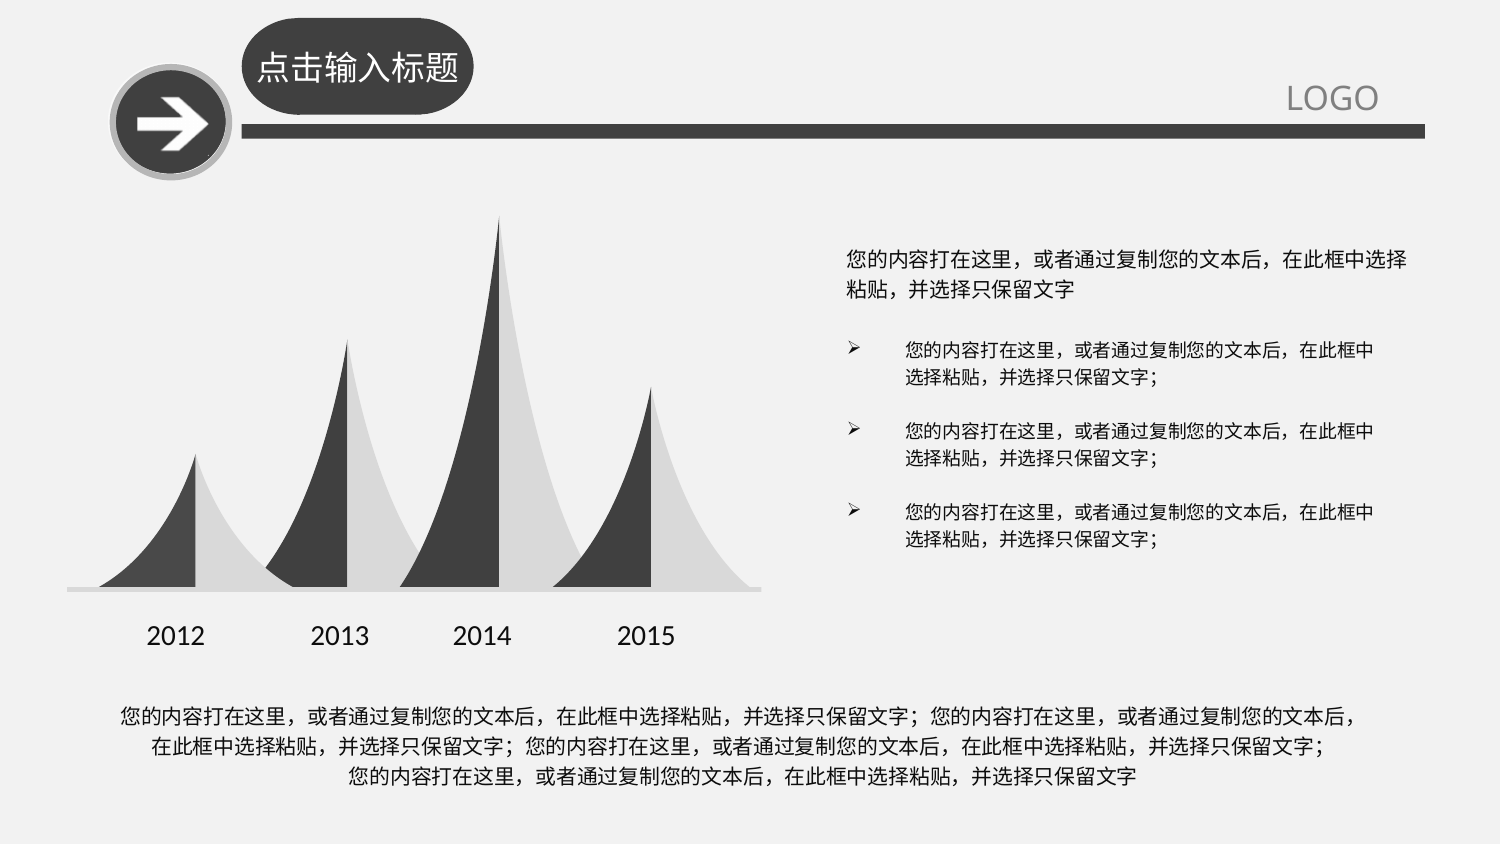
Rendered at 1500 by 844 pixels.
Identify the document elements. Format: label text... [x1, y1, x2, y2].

text_box [241, 123, 1426, 140]
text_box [110, 65, 229, 178]
text_box LOGO [1270, 69, 1404, 123]
text_box 您的内容打在这里，或者通过复制您的文本后，在此框中选择粘贴，并选择只保留文字；您的内容打在这里，或者通过复制您的文本后，在此框中选择粘贴，并选择只保留文字；您的内容打在这里，或者通过复制您的文本后，在此框中选择粘贴，并选择只保留文字； 您的内容打在这里，或者通过复制您的文本后，在此框中选择粘贴，并选择只保留文字 [105, 691, 1381, 826]
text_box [831, 234, 1430, 561]
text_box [241, 17, 487, 115]
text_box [67, 215, 762, 660]
